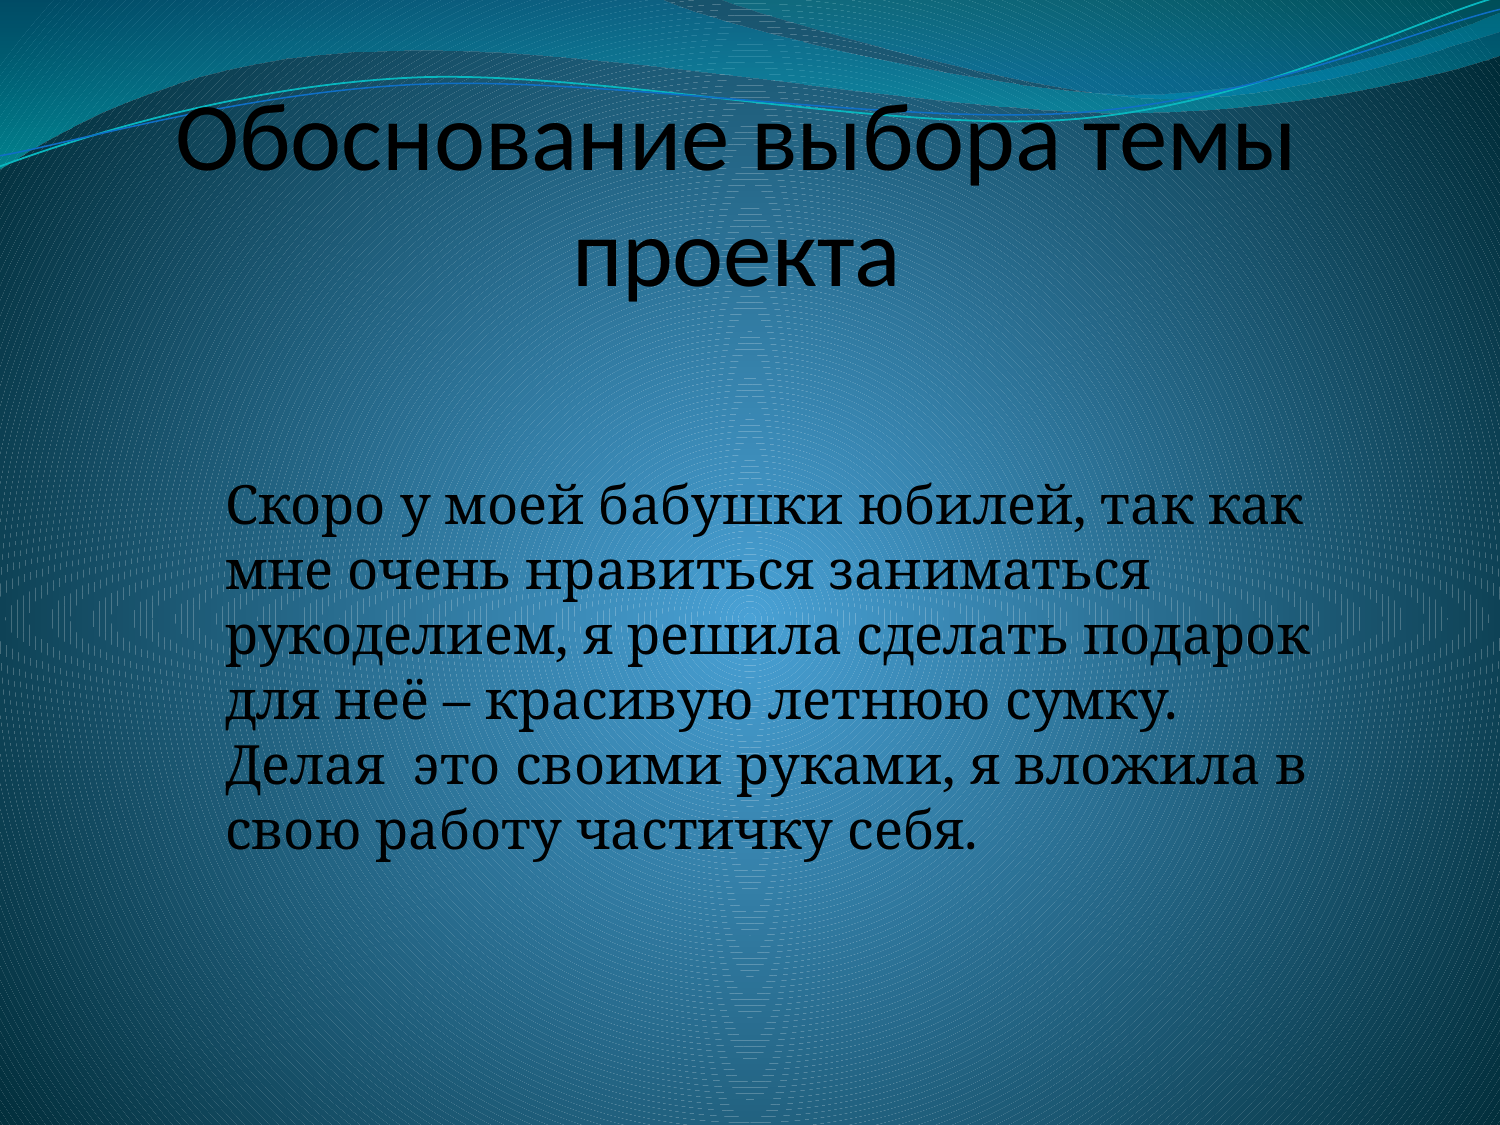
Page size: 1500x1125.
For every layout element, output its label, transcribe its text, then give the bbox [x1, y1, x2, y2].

subtitle Скоро у моей бабушки юбилей, так как мне очень нравиться заниматься рукоделием, я решила сделать подарок для неё – красивую летнюю сумку. Делая это своими руками, я вложила в свою работу частичку себя. [225, 462, 1388, 988]
title Обоснование выбора темы проекта [100, 70, 1376, 422]
